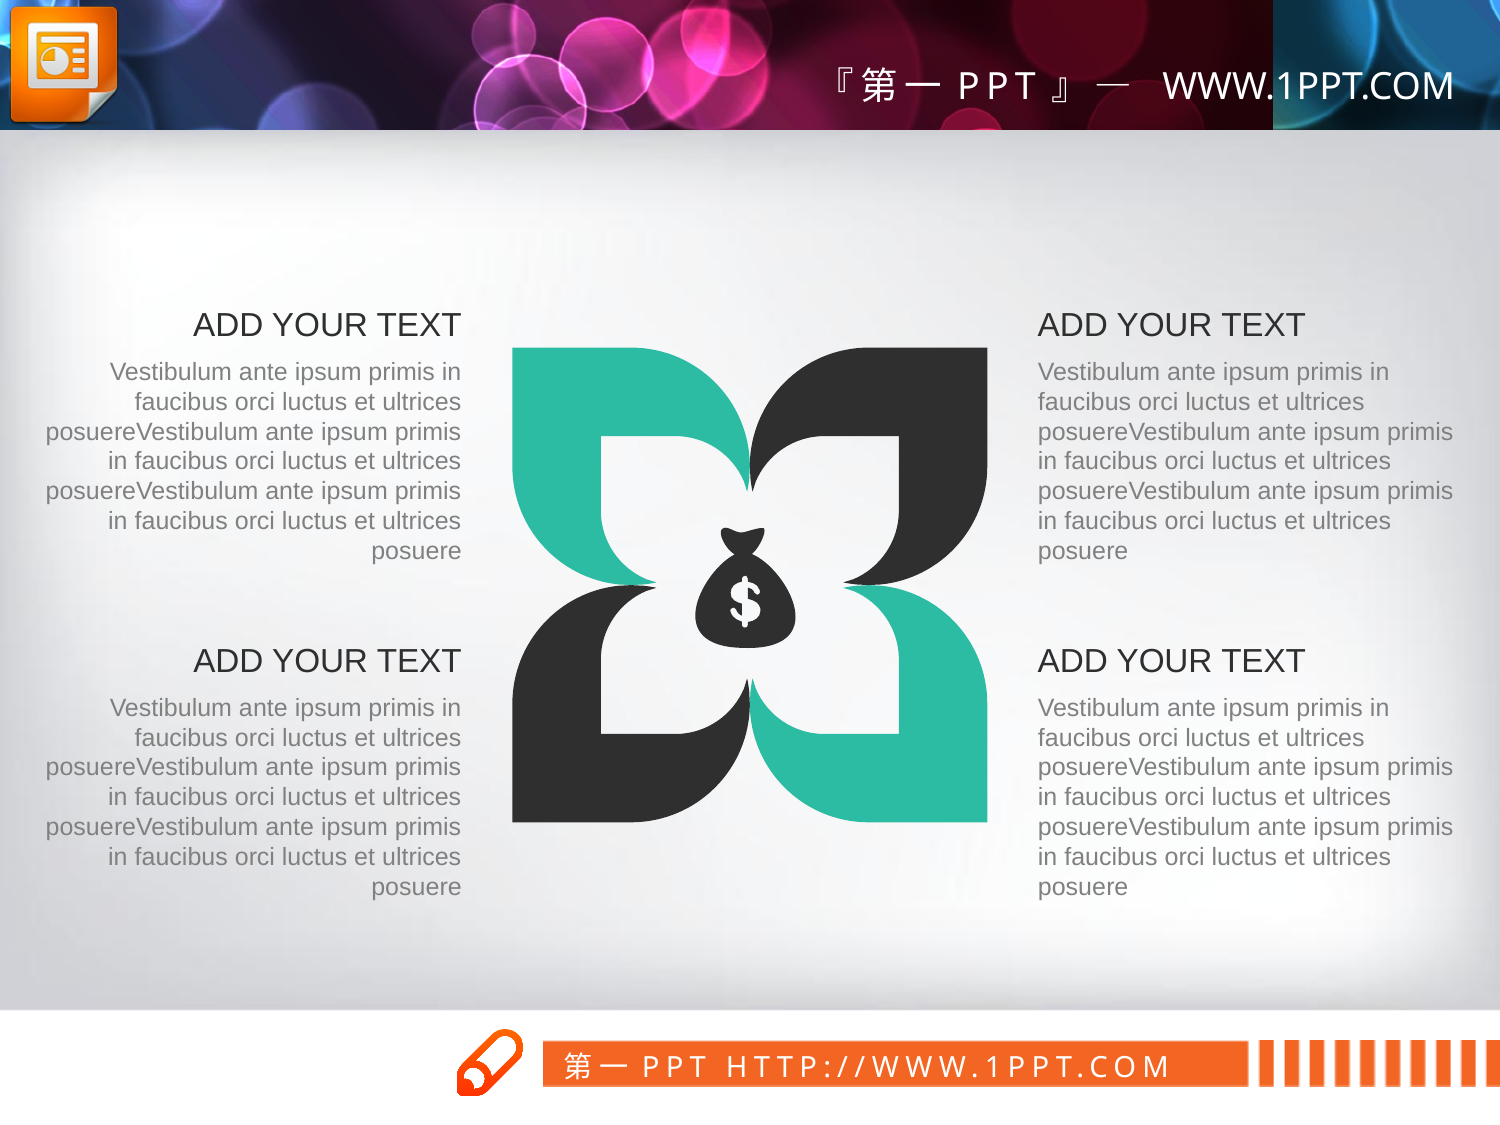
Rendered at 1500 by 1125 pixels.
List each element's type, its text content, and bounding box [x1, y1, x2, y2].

text_box ADD YOUR TEXT [1023, 631, 1384, 683]
text_box ADD YOUR TEXT [118, 631, 477, 683]
text_box ADD YOUR TEXT [168, 295, 477, 347]
text_box Vestibulum ante ipsum primis in faucibus orci luctus et ultrices posuereVestibulum ante ipsum primis in faucibus orci luctus et ultrices posuereVestibulum ante ipsum primis in faucibus orci luctus et ultrices posuere [17, 683, 477, 908]
picture [543, 1040, 1500, 1087]
text_box Vestibulum ante ipsum primis in faucibus orci luctus et ultrices posuereVestibulum ante ipsum primis in faucibus orci luctus et ultrices posuereVestibulum ante ipsum primis in faucibus orci luctus et ultrices posuere [1023, 683, 1483, 908]
text_box ADD YOUR TEXT [1023, 295, 1346, 347]
picture [0, 0, 1500, 1012]
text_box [512, 347, 988, 823]
text_box Vestibulum ante ipsum primis in faucibus orci luctus et ultrices posuereVestibulum ante ipsum primis in faucibus orci luctus et ultrices posuereVestibulum ante ipsum primis in faucibus orci luctus et ultrices posuere [17, 347, 477, 572]
text_box Vestibulum ante ipsum primis in faucibus orci luctus et ultrices posuereVestibulum ante ipsum primis in faucibus orci luctus et ultrices posuereVestibulum ante ipsum primis in faucibus orci luctus et ultrices posuere [1023, 347, 1483, 572]
